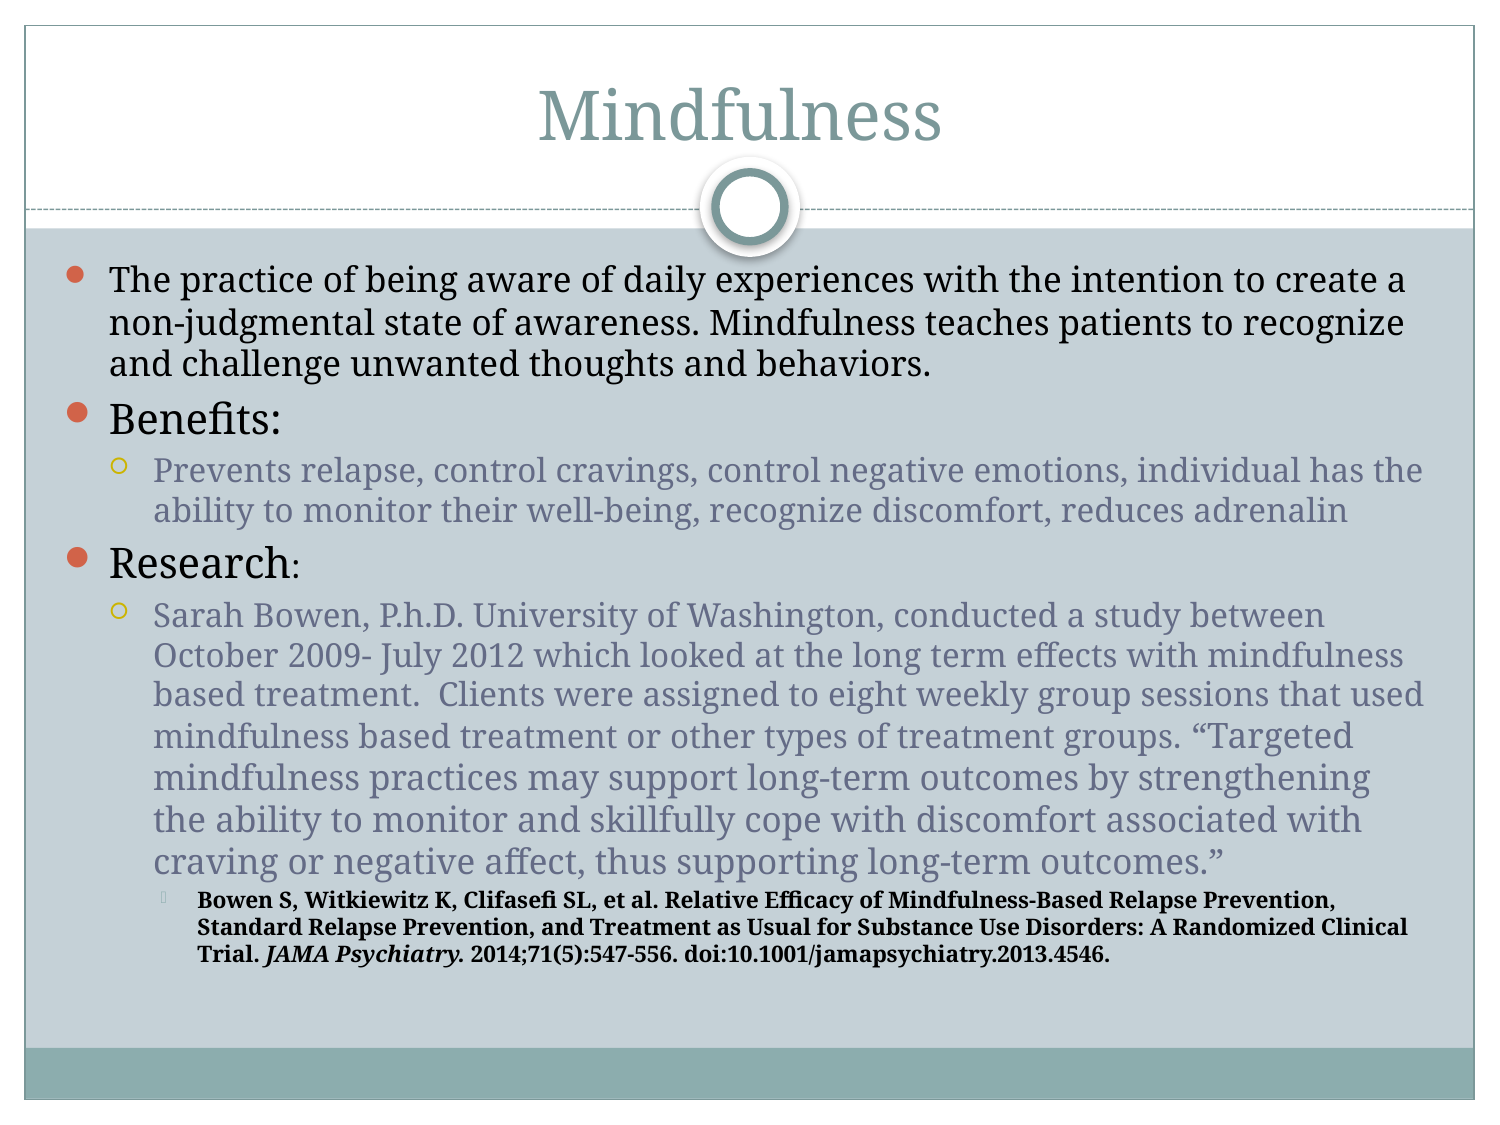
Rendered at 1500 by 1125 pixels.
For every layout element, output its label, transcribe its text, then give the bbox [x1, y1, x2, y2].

title Mindfulness [49, 37, 1450, 162]
list The practice of being aware of daily experiences with the intention to create a non-judgmental state of awareness. Mindfulness teaches patients to recognize and challenge unwanted thoughts and behaviors. Benefits: Prevents relapse, control cravings, control negative emotions, individual has the ability to monitor their well-being, recognize discomfort, reduces adrenalin Research: Sarah Bowen, P.h.D. University of Washington, conducted a study between October 2009- July 2012 which looked at the long term effects with mindfulness based treatment. Clients were assigned to eight weekly group sessions that used mindfulness based treatment or other types of treatment groups. “Targeted mindfulness practices may support long-term outcomes by strengthening the ability to monitor and skillfully cope with discomfort associated with craving or negative affect, thus supporting long-term outcomes.” Bowen S, Witkiewitz K, Clifasefi SL, et al. Relative Efficacy of Mindfulness-Based Relapse Prevention, Standard Relapse Prevention, and Treatment as Usual for Substance Use Disorders: A Randomized Clinical Trial. JAMA Psychiatry. 2014;71(5):547-556. doi:10.1001/jamapsychiatry.2013.4546. [49, 250, 1445, 1001]
